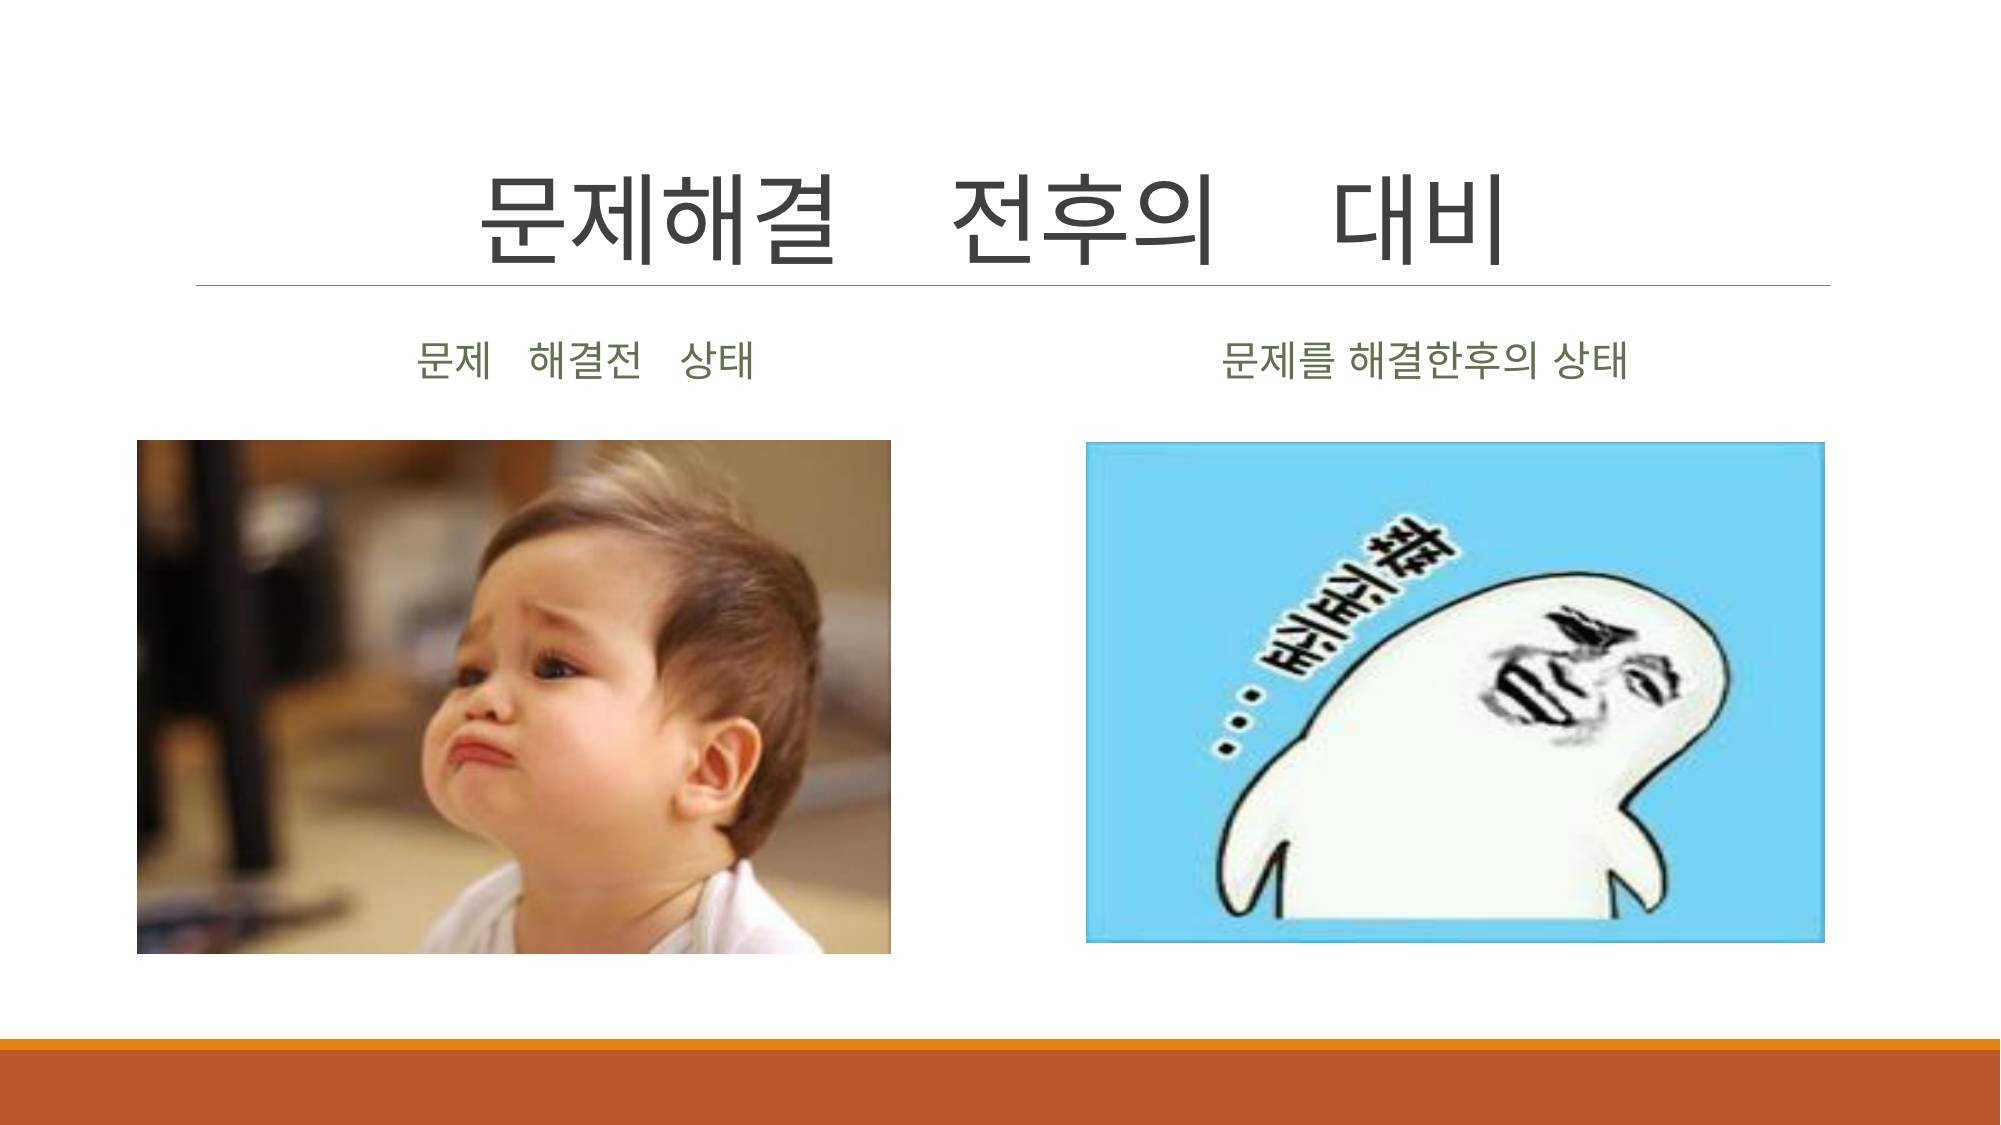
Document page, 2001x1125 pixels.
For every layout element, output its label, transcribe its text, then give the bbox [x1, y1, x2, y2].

list 문제 해결전 상태 [180, 302, 990, 424]
list 문제를 해결한후의 상태 [1020, 302, 1830, 424]
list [1085, 442, 1825, 943]
title 문제해결 전후의 대비 [180, 47, 1830, 285]
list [137, 439, 891, 954]
